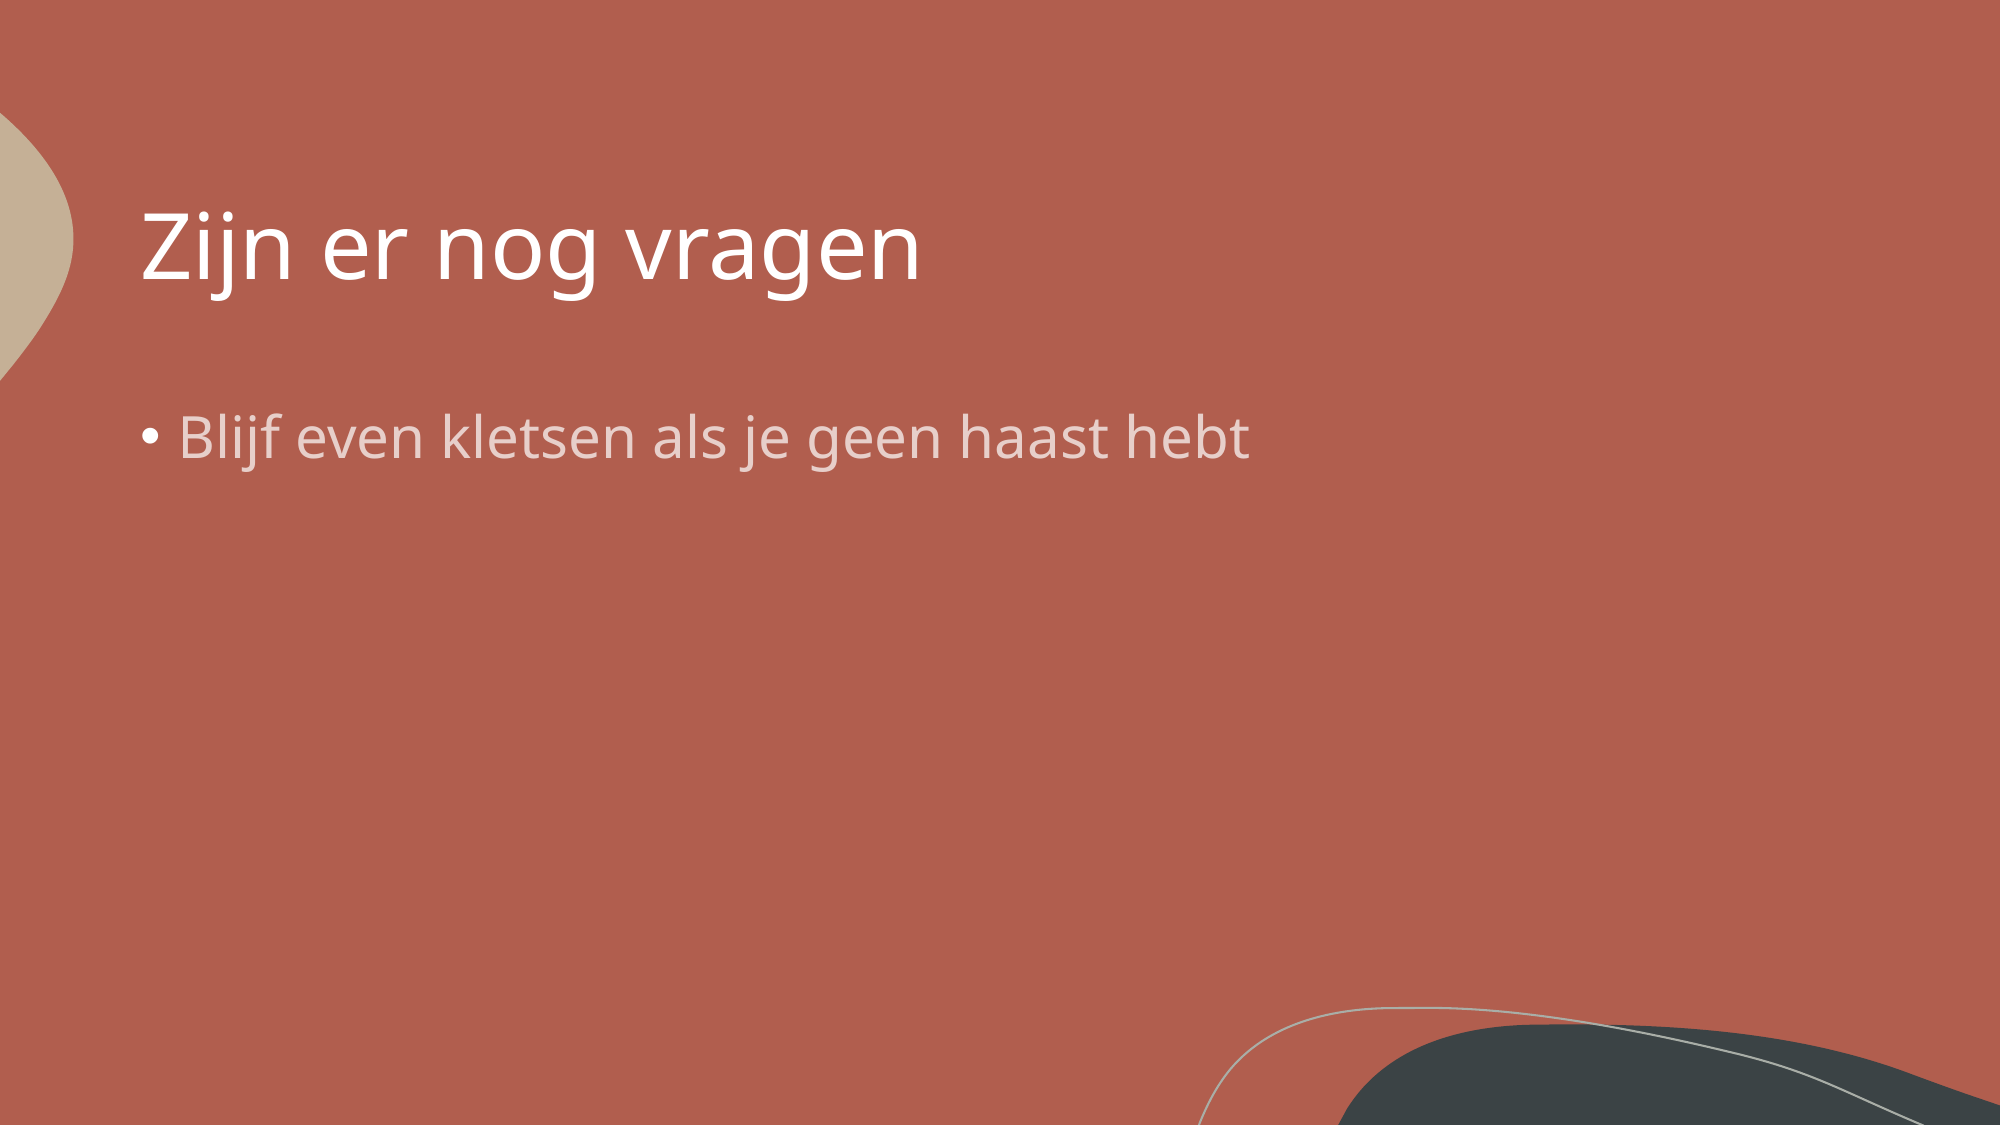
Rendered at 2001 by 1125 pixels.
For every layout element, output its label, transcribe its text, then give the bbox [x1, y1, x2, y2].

list Blijf even kletsen als je geen haast hebt [125, 375, 1875, 1002]
title Zijn er nog vragen [125, 125, 1875, 375]
